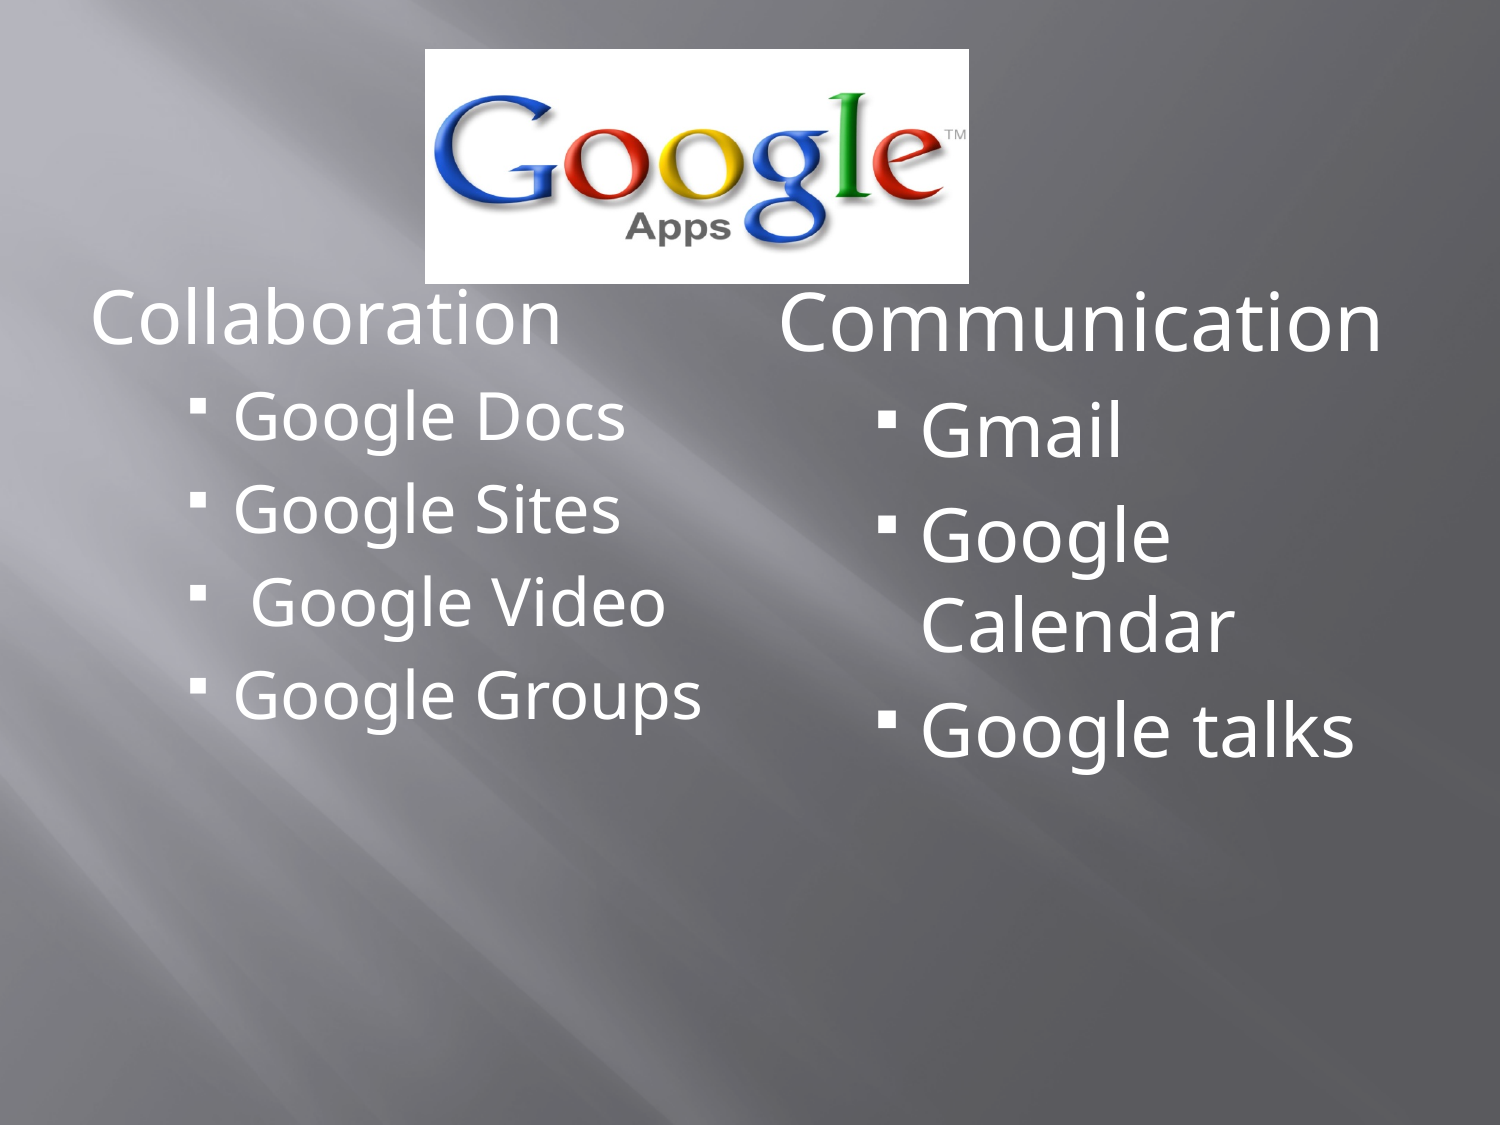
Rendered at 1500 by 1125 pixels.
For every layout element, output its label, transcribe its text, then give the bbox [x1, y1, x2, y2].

picture [424, 49, 969, 284]
list Collaboration Google Docs Google Sites Google Video Google Groups [75, 262, 738, 1005]
list Communication Gmail Google Calendar Google talks [762, 262, 1425, 1005]
